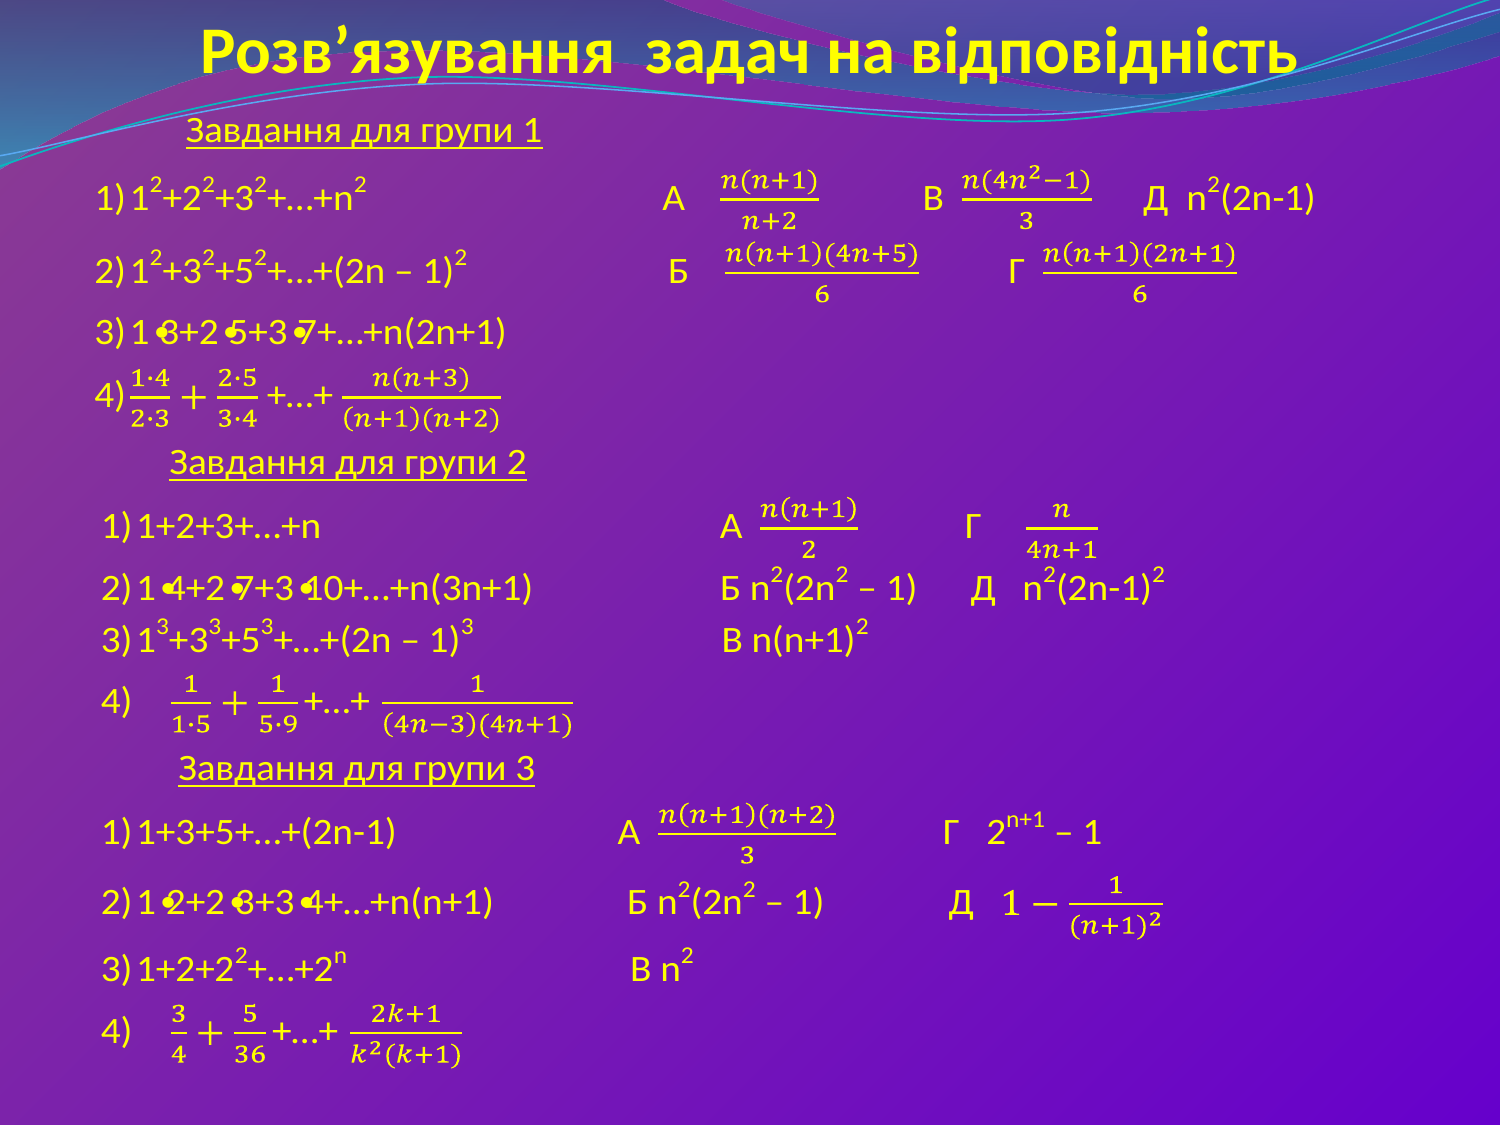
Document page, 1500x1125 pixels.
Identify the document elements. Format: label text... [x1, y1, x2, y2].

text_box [52, 107, 1341, 1125]
text_box Розв’язування задач на відповідність [0, 0, 1500, 94]
